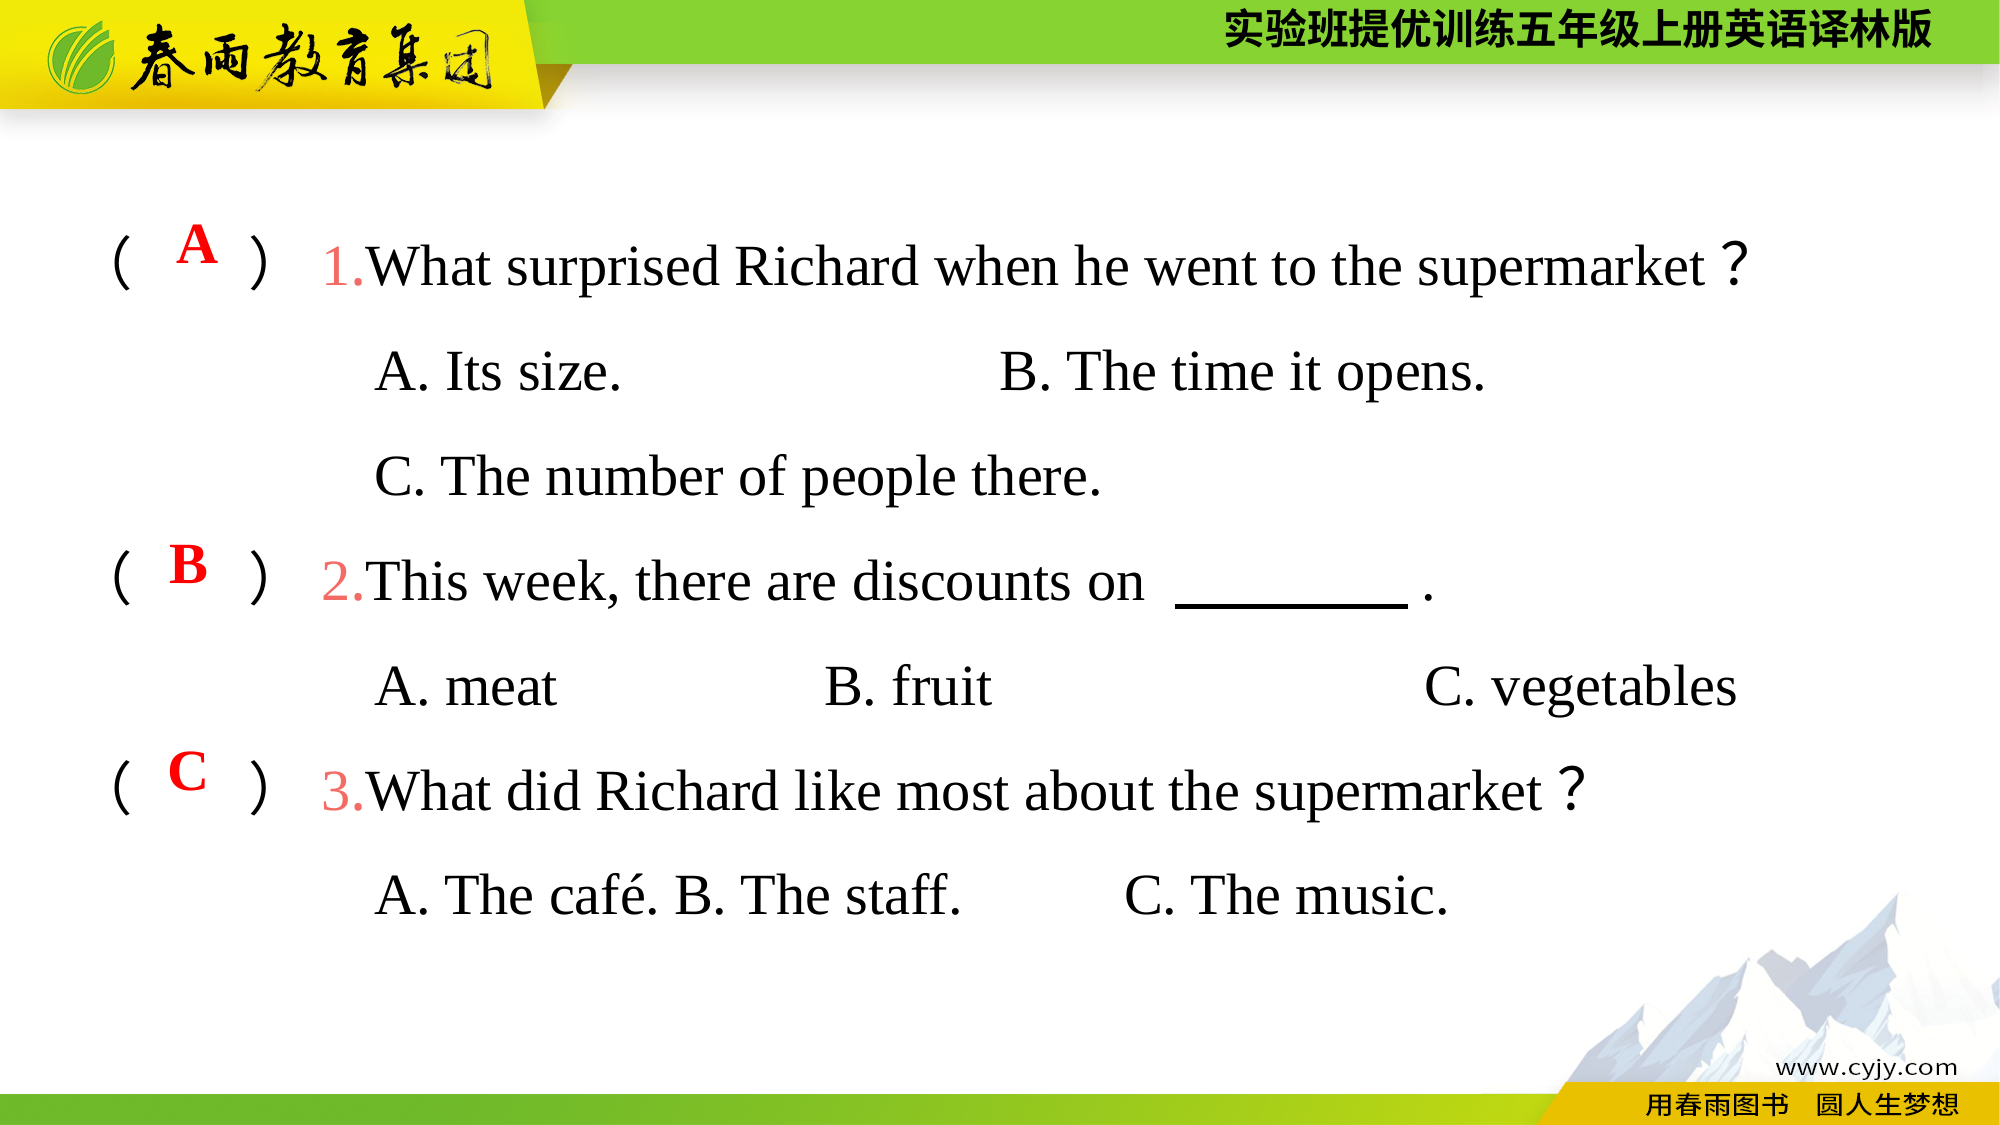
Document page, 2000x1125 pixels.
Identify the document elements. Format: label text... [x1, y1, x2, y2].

text_box B [154, 517, 224, 603]
picture [0, 0, 2000, 1125]
text_box （ ）2.This week, there are discounts on . A. meat B. fruit C. vegetables （ ）3.What did Richard like most about the supermarket？ A. The café. B. The staff. C. The music. [59, 499, 1944, 934]
text_box A [161, 197, 234, 283]
list （ ）1.What surprised Richard when he went to the supermarket？ A. Its size. B. The time it opens. C. The number of people there. [59, 184, 1944, 499]
text_box C [152, 724, 225, 810]
